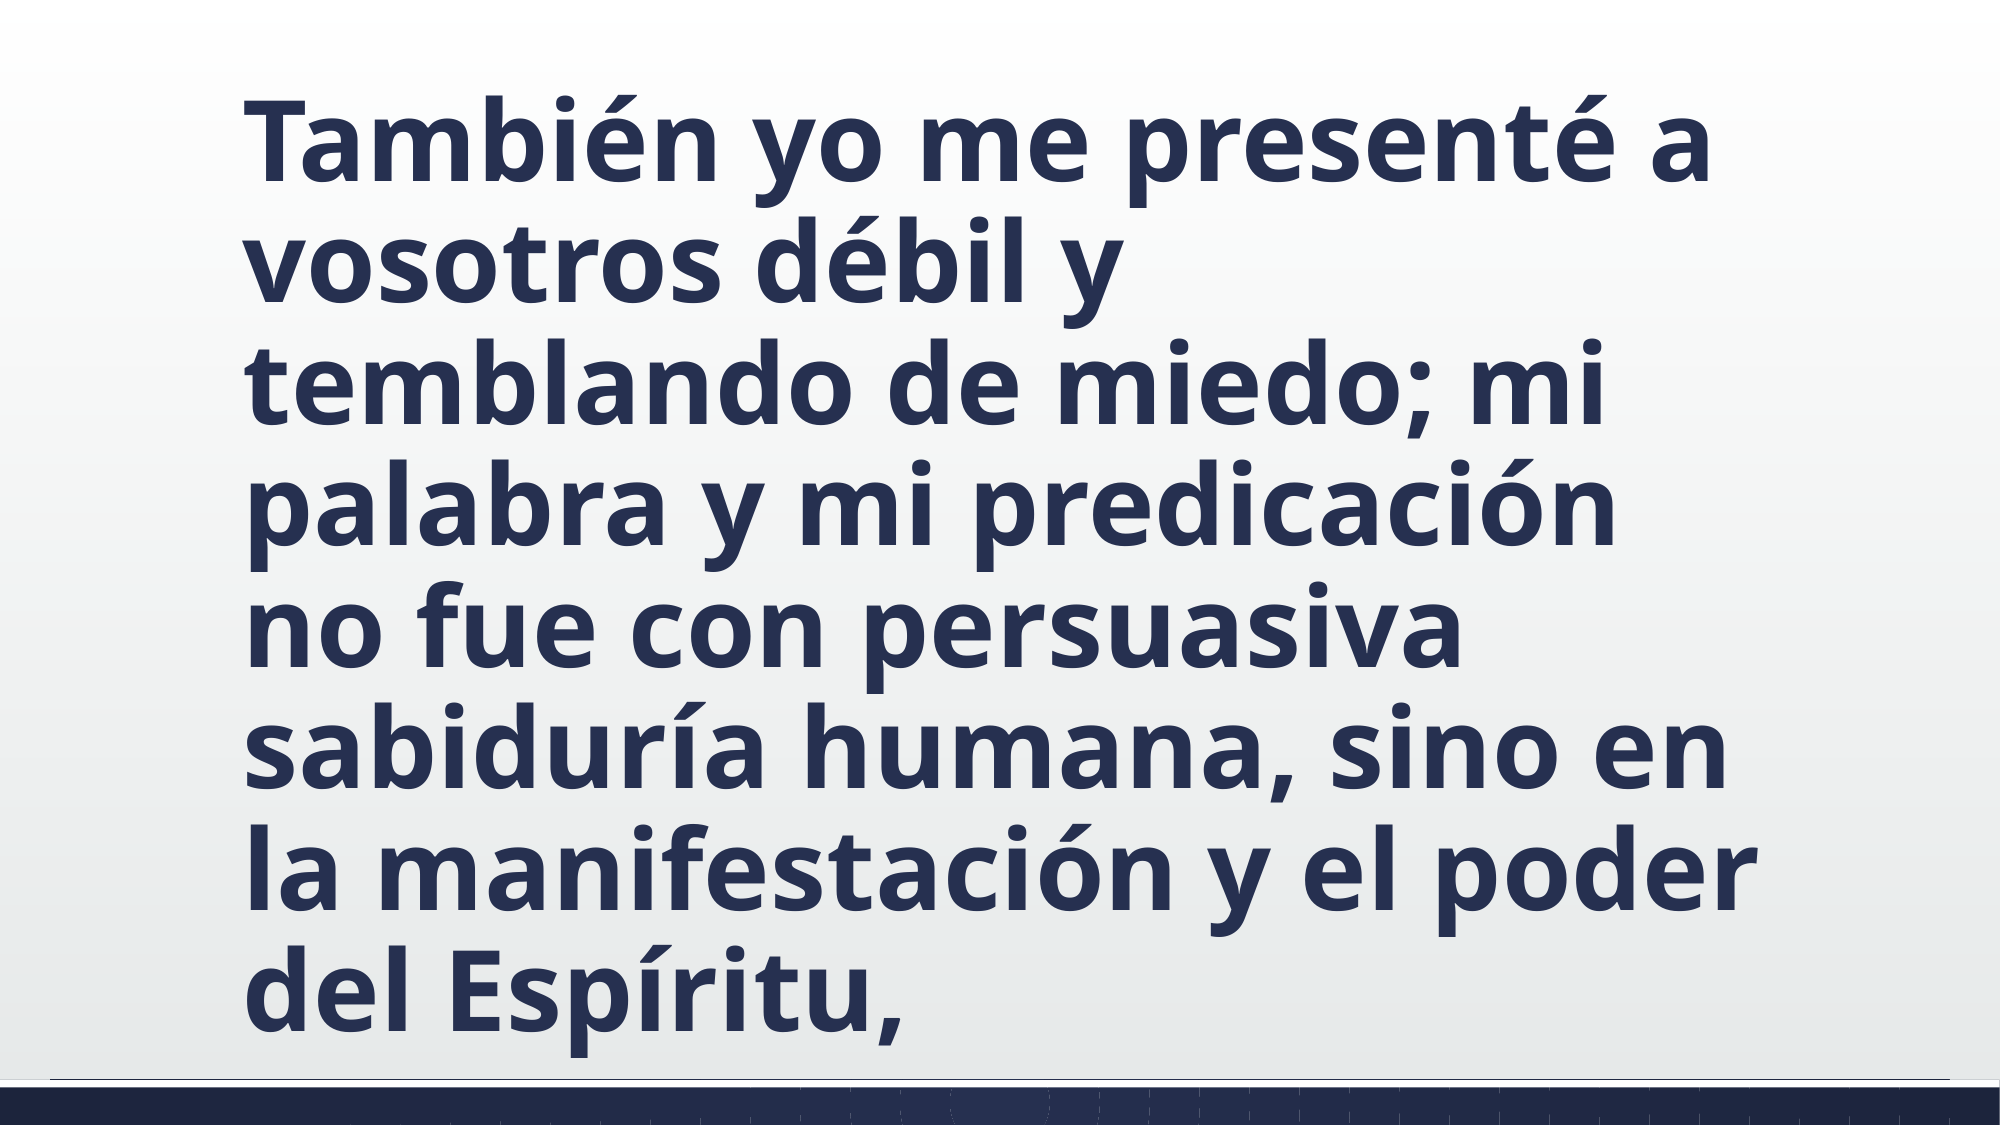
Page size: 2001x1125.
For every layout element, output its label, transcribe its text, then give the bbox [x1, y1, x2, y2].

list También yo me presenté a vosotros débil y temblando de miedo; mi palabra y mi predicación no fue con persuasiva sabiduría humana, sino en la manifestación y el poder del Espíritu, [219, 76, 1780, 990]
